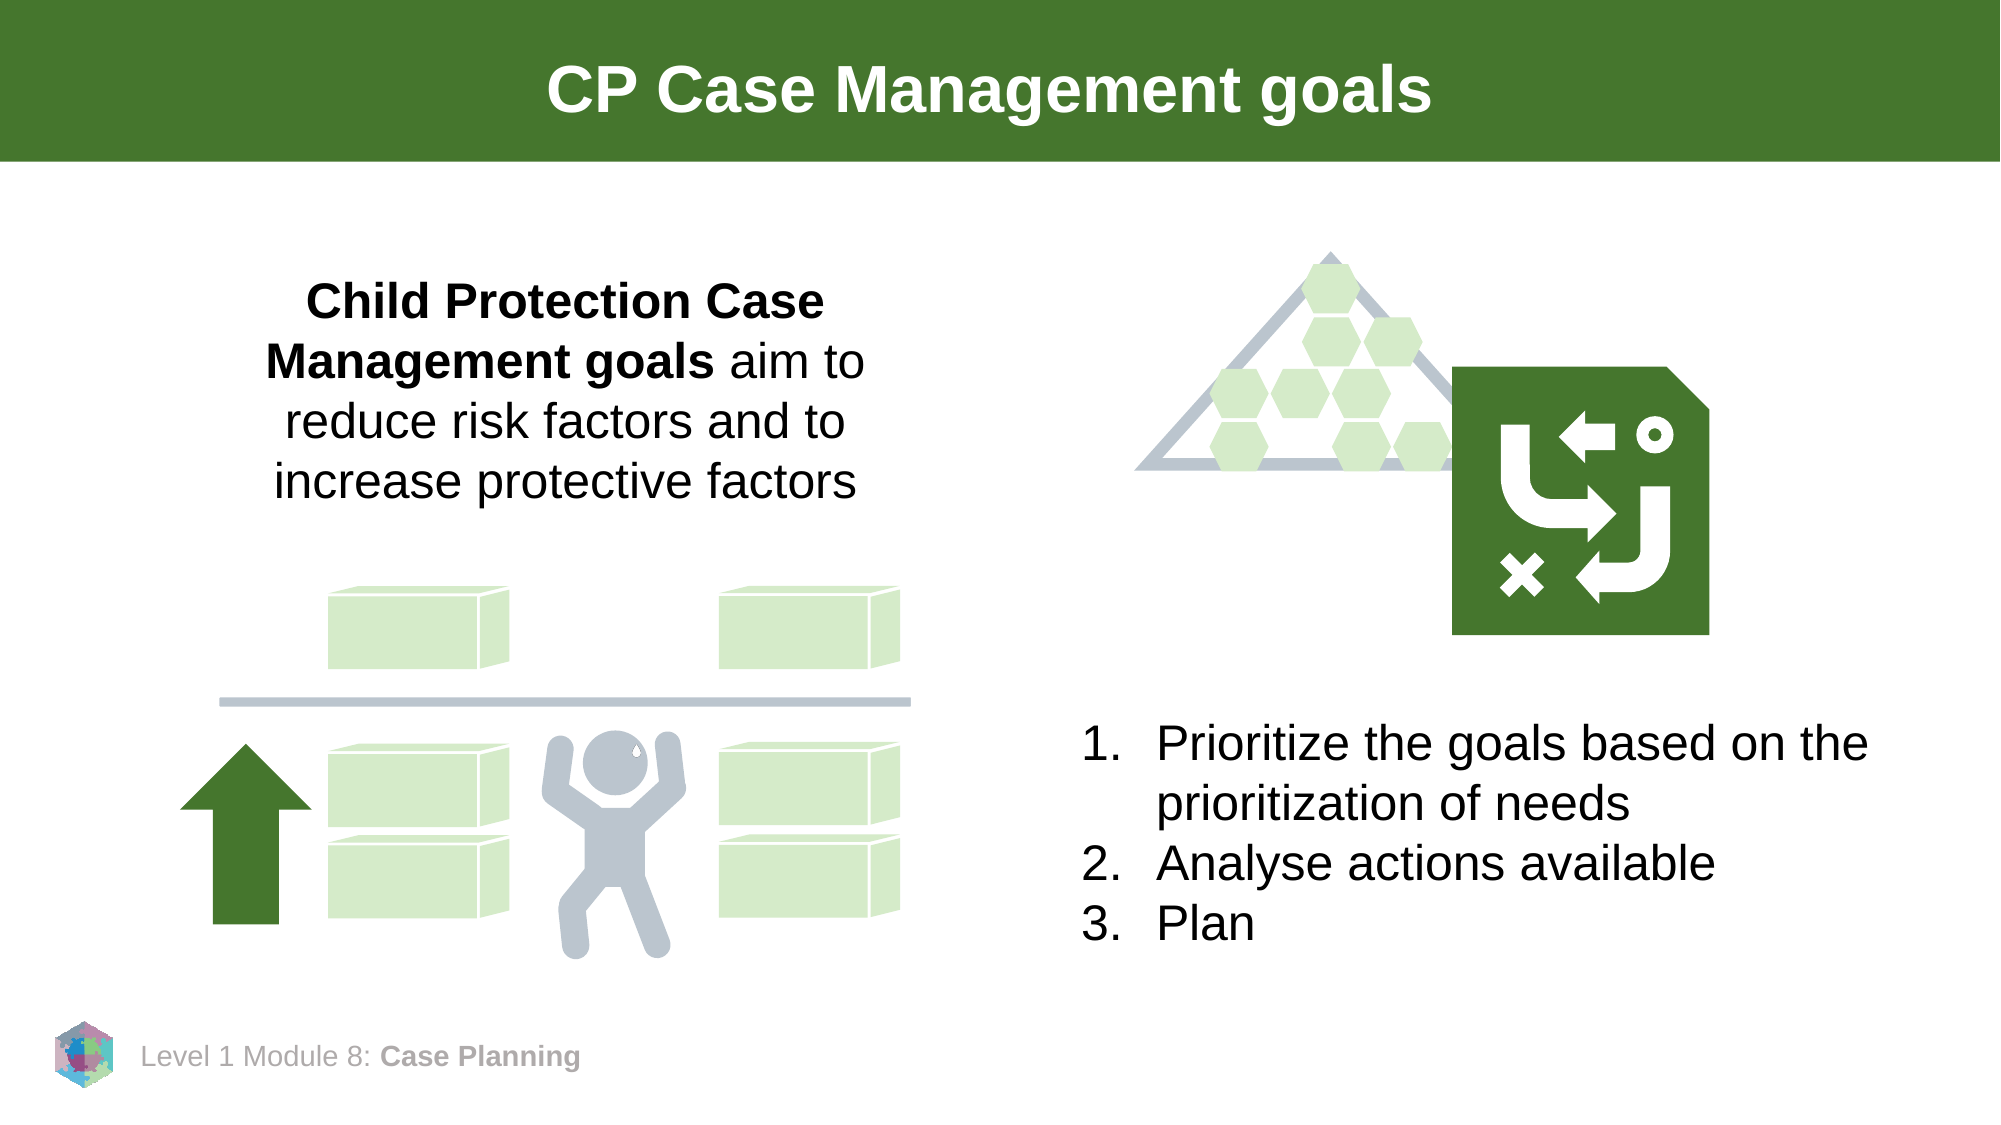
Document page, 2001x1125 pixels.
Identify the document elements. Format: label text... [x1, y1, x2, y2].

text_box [1452, 366, 1710, 636]
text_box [328, 586, 510, 670]
text_box Prioritize the goals based on the prioritization of needs Analyse actions available Plan [1066, 702, 1886, 958]
text_box Child Protection Case Management goals aim to reduce risk factors and to increase protective factors [191, 260, 940, 516]
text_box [1148, 260, 1514, 472]
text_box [537, 730, 694, 961]
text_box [718, 741, 900, 826]
text_box [217, 695, 914, 709]
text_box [328, 835, 510, 919]
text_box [328, 743, 510, 828]
picture [55, 1021, 113, 1088]
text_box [718, 834, 900, 918]
text_box [177, 742, 315, 926]
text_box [718, 585, 900, 670]
title CP Case Management goals [137, 19, 1863, 163]
